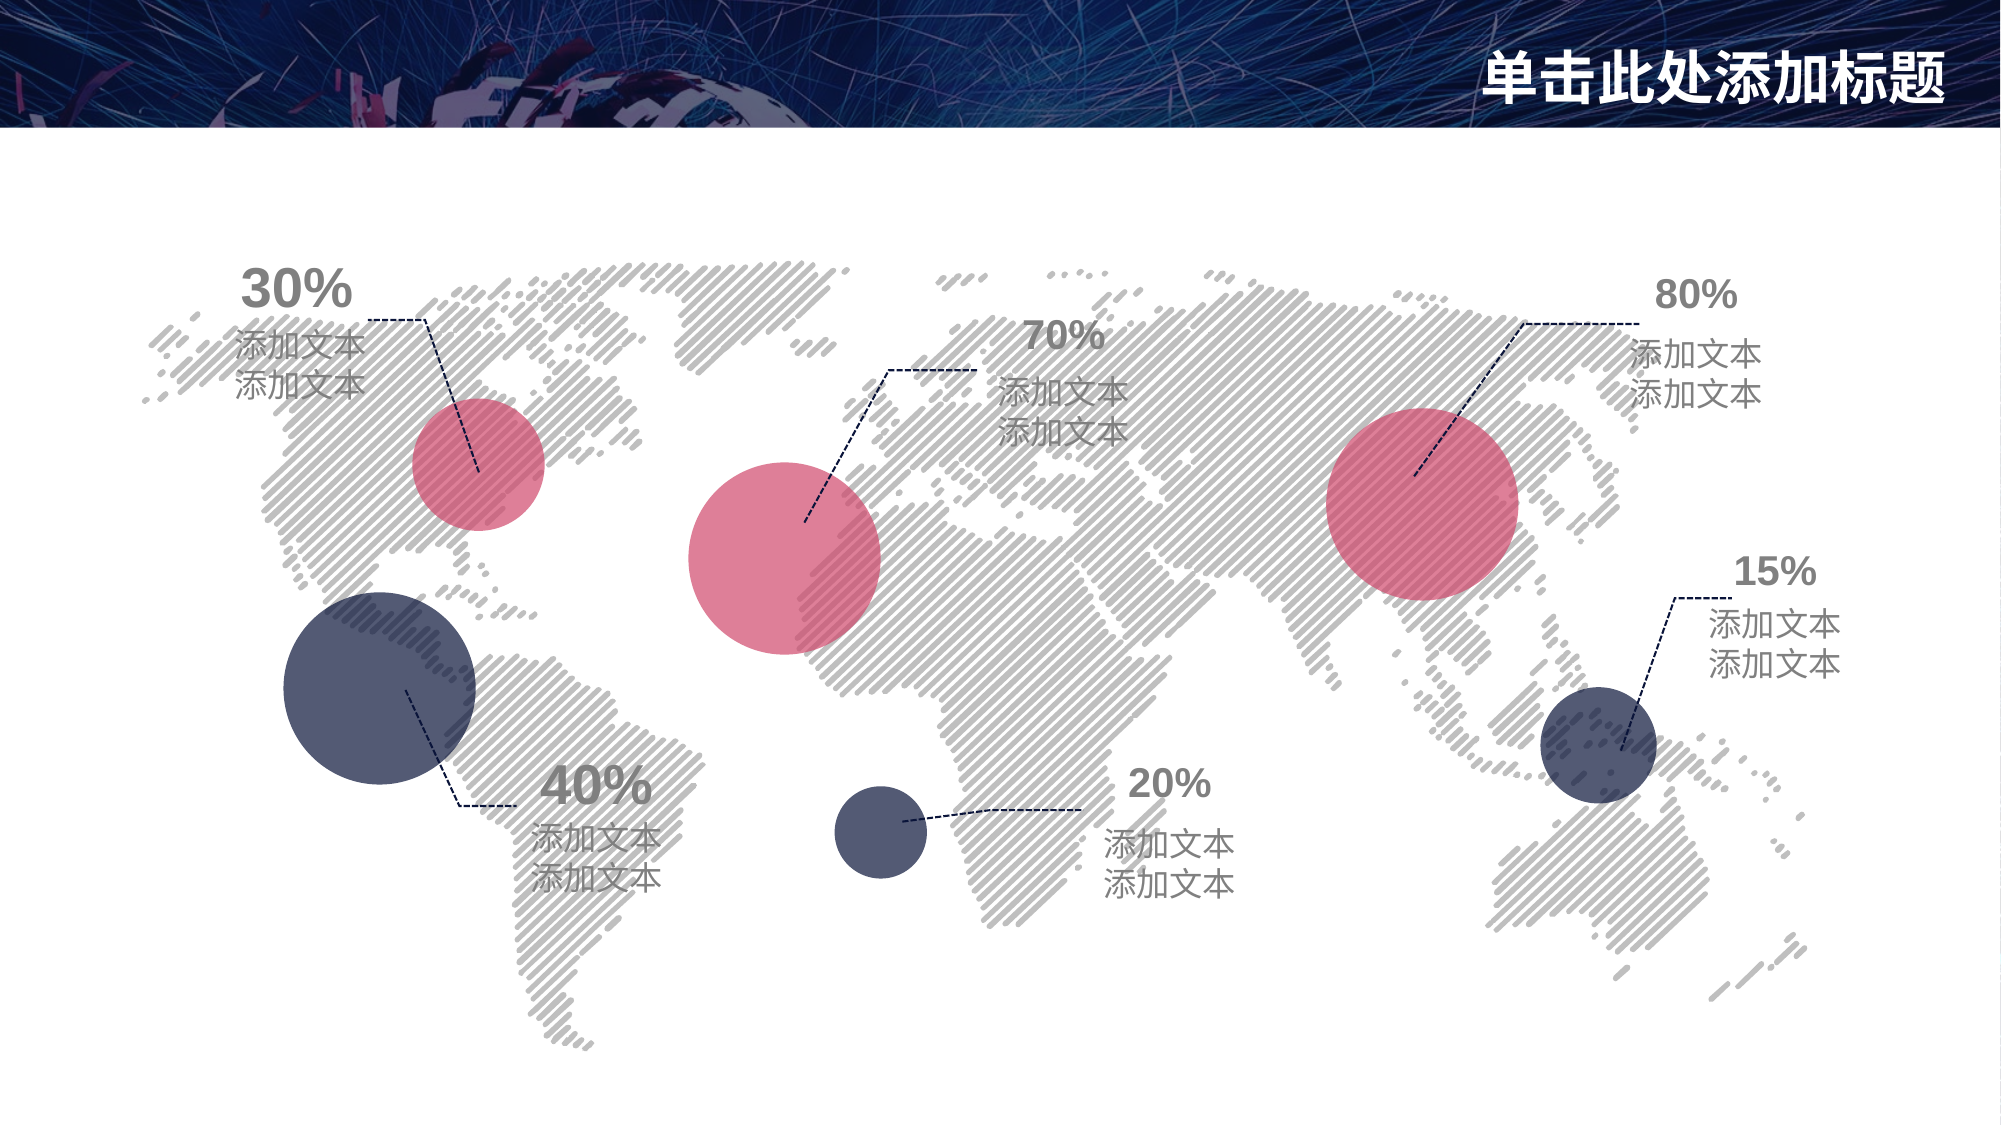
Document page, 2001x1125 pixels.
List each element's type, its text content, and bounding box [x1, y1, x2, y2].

text_box [1545, 636, 1559, 649]
text_box [1738, 755, 1748, 764]
text_box [512, 906, 532, 918]
text_box [1172, 336, 1414, 570]
text_box [1523, 772, 1532, 781]
text_box [1766, 776, 1778, 787]
text_box [1076, 268, 1085, 276]
text_box [1569, 672, 1586, 688]
text_box [1397, 601, 1416, 617]
text_box [839, 531, 1016, 698]
text_box [593, 328, 629, 362]
text_box [1774, 843, 1785, 854]
text_box [818, 532, 976, 680]
text_box [479, 385, 489, 397]
text_box [1595, 504, 1620, 529]
text_box [1552, 671, 1574, 693]
text_box [1046, 270, 1056, 280]
text_box [1770, 838, 1778, 845]
text_box [1479, 760, 1493, 773]
text_box [1541, 623, 1560, 640]
text_box [477, 562, 486, 570]
text_box [542, 669, 569, 689]
text_box [1428, 702, 1463, 735]
text_box [316, 488, 418, 586]
text_box [479, 289, 487, 301]
text_box [665, 269, 690, 294]
text_box [1512, 771, 1521, 778]
text_box [1734, 961, 1765, 990]
text_box [1475, 603, 1489, 617]
text_box [1097, 310, 1394, 590]
text_box [1559, 653, 1580, 673]
text_box [1597, 477, 1614, 489]
text_box [841, 267, 851, 275]
text_box [1591, 835, 1689, 928]
text_box [1002, 912, 1023, 927]
text_box [824, 537, 983, 687]
text_box [516, 610, 527, 619]
text_box [1591, 932, 1599, 940]
text_box [1542, 500, 1560, 517]
text_box [277, 473, 362, 546]
text_box [674, 265, 708, 297]
text_box [650, 263, 684, 295]
text_box [514, 906, 544, 930]
text_box [618, 261, 646, 288]
text_box [1479, 543, 1539, 601]
text_box [854, 533, 1027, 696]
text_box [960, 273, 975, 287]
text_box [1090, 304, 1387, 584]
text_box [529, 662, 563, 689]
text_box [1577, 538, 1585, 545]
text_box [681, 264, 749, 328]
text_box [1629, 876, 1710, 953]
text_box [1549, 823, 1649, 917]
text_box [500, 305, 509, 313]
text_box [575, 343, 587, 354]
text_box [475, 596, 488, 609]
text_box [572, 1037, 585, 1049]
text_box [522, 395, 544, 416]
text_box [1512, 811, 1635, 928]
text_box [528, 611, 538, 620]
text_box [332, 563, 380, 603]
text_box [282, 473, 388, 569]
text_box [578, 307, 620, 339]
text_box [1541, 613, 1557, 629]
text_box [1517, 733, 1535, 750]
text_box [553, 303, 577, 325]
text_box [1574, 664, 1582, 671]
text_box [1425, 618, 1473, 663]
text_box [481, 570, 490, 578]
text_box [608, 426, 629, 446]
text_box [1762, 796, 1769, 803]
text_box [1101, 270, 1109, 277]
text_box [507, 301, 526, 319]
text_box [1392, 290, 1414, 303]
text_box [581, 1040, 595, 1052]
text_box [918, 523, 1107, 698]
text_box [980, 912, 996, 923]
text_box [1061, 271, 1069, 279]
text_box [1600, 484, 1615, 498]
text_box [1247, 278, 1257, 288]
text_box [261, 473, 296, 502]
text_box [879, 523, 898, 540]
text_box [1518, 477, 1536, 493]
text_box [1405, 599, 1446, 633]
text_box [526, 329, 548, 351]
text_box [876, 523, 885, 530]
text_box [674, 260, 816, 376]
text_box [163, 352, 171, 359]
text_box [169, 356, 193, 379]
text_box [411, 397, 546, 532]
text_box [516, 906, 584, 966]
text_box [1401, 602, 1429, 625]
text_box [189, 311, 201, 322]
text_box [833, 785, 902, 880]
text_box [1687, 758, 1705, 775]
text_box [477, 653, 520, 689]
text_box [877, 523, 948, 592]
text_box [1554, 649, 1572, 665]
text_box [477, 655, 505, 685]
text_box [405, 689, 679, 906]
text_box [1534, 573, 1547, 586]
text_box [1470, 756, 1484, 770]
text_box [518, 906, 596, 976]
text_box [1593, 477, 1601, 482]
text_box [629, 438, 643, 451]
text_box [487, 277, 512, 301]
text_box [673, 261, 764, 348]
text_box [1464, 650, 1492, 676]
text_box [1147, 288, 1312, 461]
text_box [475, 653, 493, 674]
text_box [1214, 270, 1226, 282]
text_box [1435, 710, 1468, 741]
text_box [148, 324, 174, 349]
text_box [538, 376, 603, 439]
text_box [514, 906, 557, 943]
text_box [1436, 679, 1448, 690]
text_box [1539, 686, 1658, 805]
text_box [936, 577, 1096, 747]
text_box [479, 330, 495, 349]
text_box [321, 496, 422, 594]
text_box [175, 335, 190, 349]
text_box [176, 340, 218, 385]
text_box [561, 1030, 578, 1046]
text_box [512, 262, 633, 342]
text_box [1224, 274, 1236, 285]
text_box [941, 273, 962, 292]
text_box [978, 272, 988, 283]
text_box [804, 300, 1147, 523]
text_box [1466, 752, 1475, 761]
text_box [295, 473, 375, 543]
text_box [808, 639, 840, 665]
text_box [1445, 726, 1464, 744]
text_box [434, 527, 459, 548]
text_box [1750, 770, 1758, 777]
text_box [195, 339, 210, 354]
text_box [1607, 840, 1696, 925]
text_box [640, 262, 659, 281]
text_box [1528, 488, 1546, 504]
text_box [1147, 302, 1324, 472]
text_box [881, 535, 1063, 694]
text_box [527, 969, 578, 1017]
text_box [882, 523, 923, 562]
text_box [492, 586, 499, 594]
text_box [1494, 805, 1590, 896]
text_box [1544, 778, 1552, 786]
text_box [261, 473, 323, 524]
text_box [357, 581, 374, 593]
text_box [564, 343, 573, 352]
text_box [282, 591, 477, 786]
text_box [389, 511, 449, 555]
text_box [529, 389, 538, 396]
text_box [157, 368, 166, 378]
text_box [467, 592, 479, 604]
text_box [1577, 682, 1589, 689]
text_box [1767, 940, 1800, 971]
text_box [1525, 817, 1642, 928]
text_box [534, 375, 591, 431]
text_box [536, 992, 567, 1022]
text_box [494, 323, 503, 331]
text_box [602, 332, 637, 365]
text_box [506, 397, 516, 406]
text_box [445, 584, 462, 601]
text_box [679, 743, 687, 754]
text_box [965, 618, 1117, 748]
text_box [1783, 931, 1796, 944]
text_box [542, 997, 575, 1028]
text_box [1461, 638, 1491, 667]
text_box [1526, 477, 1547, 494]
text_box [1544, 507, 1565, 526]
text_box [1573, 493, 1619, 536]
text_box [475, 613, 484, 621]
text_box [542, 375, 618, 449]
text_box [1491, 840, 1539, 885]
text_box [679, 749, 693, 766]
text_box [525, 906, 622, 994]
text_box [538, 348, 555, 365]
text_box [1413, 689, 1424, 700]
text_box [1666, 753, 1697, 783]
text_box [765, 267, 837, 335]
text_box [575, 446, 595, 465]
text_box [621, 428, 640, 446]
text_box [881, 523, 911, 551]
text_box [1113, 289, 1128, 300]
text_box [302, 473, 401, 563]
text_box [781, 306, 804, 332]
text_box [902, 748, 1253, 912]
text_box [789, 338, 801, 349]
text_box [273, 473, 335, 527]
text_box [306, 473, 411, 570]
text_box [556, 675, 575, 689]
text_box [1151, 302, 1337, 477]
text_box [309, 478, 414, 579]
text_box [604, 915, 622, 932]
text_box [1491, 760, 1507, 775]
text_box [679, 783, 697, 804]
text_box [322, 505, 427, 605]
text_box [528, 364, 590, 423]
text_box [501, 605, 518, 621]
text_box [1424, 611, 1468, 652]
title 单击此处添加标题 [236, 33, 1962, 128]
text_box [486, 389, 498, 398]
text_box [1439, 684, 1456, 700]
text_box [1447, 624, 1481, 655]
text_box [1659, 796, 1678, 814]
text_box [1203, 269, 1215, 280]
text_box [526, 906, 610, 981]
text_box [1780, 849, 1791, 860]
text_box [569, 681, 582, 689]
text_box [1516, 521, 1524, 533]
text_box [638, 335, 647, 344]
text_box [1650, 751, 1678, 777]
text_box [1015, 912, 1036, 928]
text_box [687, 461, 882, 656]
text_box [457, 563, 471, 576]
text_box [1004, 360, 1414, 748]
text_box [639, 262, 672, 293]
text_box [479, 300, 500, 325]
text_box [679, 752, 703, 779]
text_box [177, 353, 218, 396]
text_box [1449, 733, 1470, 752]
text_box [1431, 671, 1443, 683]
text_box [1605, 857, 1704, 951]
text_box [525, 289, 539, 302]
text_box [452, 541, 471, 568]
text_box [446, 530, 469, 549]
text_box [157, 391, 169, 403]
text_box [1493, 793, 1642, 933]
text_box [1529, 658, 1548, 677]
text_box [1431, 691, 1462, 720]
text_box [1773, 784, 1782, 793]
text_box [1762, 770, 1770, 778]
text_box [1495, 702, 1545, 747]
text_box [528, 343, 547, 360]
text_box [516, 656, 557, 689]
text_box [545, 385, 633, 468]
text_box [1559, 639, 1569, 648]
text_box [881, 523, 937, 576]
text_box [810, 284, 831, 300]
text_box [913, 523, 1094, 690]
text_box [1153, 314, 1402, 550]
text_box [1484, 798, 1628, 929]
text_box [935, 275, 947, 286]
text_box [794, 343, 804, 357]
text_box [1612, 964, 1631, 982]
text_box [503, 659, 540, 689]
text_box [938, 569, 1080, 703]
text_box [1693, 769, 1707, 781]
text_box [530, 933, 603, 1002]
text_box [1132, 286, 1144, 297]
text_box [496, 393, 507, 402]
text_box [1414, 259, 1779, 477]
text_box [1413, 694, 1433, 712]
text_box [543, 1011, 573, 1045]
text_box [677, 264, 736, 319]
text_box [815, 527, 967, 671]
text_box [1658, 751, 1690, 777]
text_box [1620, 536, 1858, 751]
text_box [1453, 630, 1487, 663]
text_box [567, 446, 582, 459]
text_box [1147, 290, 1244, 386]
text_box [1493, 804, 1609, 908]
text_box [479, 332, 506, 363]
text_box [501, 290, 511, 300]
text_box [1657, 751, 1665, 758]
text_box [459, 588, 471, 599]
text_box [490, 657, 528, 689]
text_box [1710, 779, 1729, 793]
text_box [679, 762, 706, 791]
text_box [1513, 585, 1522, 593]
text_box [1578, 814, 1685, 915]
text_box [1099, 291, 1113, 300]
text_box [551, 358, 570, 376]
text_box [416, 593, 427, 601]
text_box [482, 317, 496, 330]
text_box [283, 545, 294, 556]
text_box [1422, 534, 1535, 642]
text_box [157, 329, 182, 353]
text_box [930, 523, 1120, 699]
text_box [542, 375, 552, 385]
text_box [1566, 805, 1681, 915]
text_box [596, 450, 604, 457]
text_box [681, 265, 722, 304]
text_box [832, 540, 993, 692]
text_box [1644, 891, 1708, 951]
text_box [291, 563, 301, 572]
text_box [1424, 664, 1438, 677]
text_box [479, 317, 536, 374]
text_box [1457, 735, 1480, 757]
text_box [1566, 512, 1586, 531]
text_box [260, 473, 283, 490]
text_box [1663, 786, 1676, 798]
text_box [292, 572, 304, 583]
text_box [434, 584, 449, 598]
text_box [1793, 945, 1808, 960]
text_box [502, 322, 543, 361]
text_box [863, 524, 957, 617]
text_box [540, 280, 548, 288]
text_box [1487, 680, 1545, 737]
text_box [1708, 980, 1731, 1002]
text_box [1795, 811, 1806, 822]
text_box [515, 290, 524, 299]
text_box [1605, 850, 1698, 939]
text_box [1539, 493, 1553, 506]
text_box [868, 535, 1037, 695]
text_box [1424, 700, 1439, 714]
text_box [218, 244, 479, 473]
text_box [1502, 761, 1519, 777]
text_box [1497, 845, 1521, 867]
text_box [141, 397, 150, 404]
text_box [546, 358, 583, 394]
text_box [1164, 324, 1414, 564]
text_box [1614, 866, 1708, 955]
text_box [1538, 771, 1546, 780]
text_box [1420, 592, 1466, 633]
text_box [1588, 825, 1686, 918]
text_box [1700, 776, 1712, 787]
text_box [1085, 272, 1093, 280]
text_box [1158, 313, 1414, 557]
text_box [199, 365, 218, 388]
text_box [1506, 528, 1529, 555]
text_box [297, 580, 309, 591]
text_box [585, 315, 629, 357]
text_box [1147, 284, 1275, 412]
text_box [986, 912, 1010, 930]
text_box [547, 359, 557, 369]
text_box [618, 405, 638, 425]
text_box [679, 807, 684, 817]
text_box [1711, 751, 1729, 765]
text_box [1493, 559, 1536, 600]
text_box [1536, 587, 1547, 596]
text_box [740, 271, 819, 346]
text_box [803, 652, 813, 657]
text_box [527, 276, 540, 287]
text_box [490, 603, 508, 619]
text_box [1325, 407, 1520, 602]
text_box [1552, 819, 1562, 829]
text_box [952, 611, 1101, 748]
